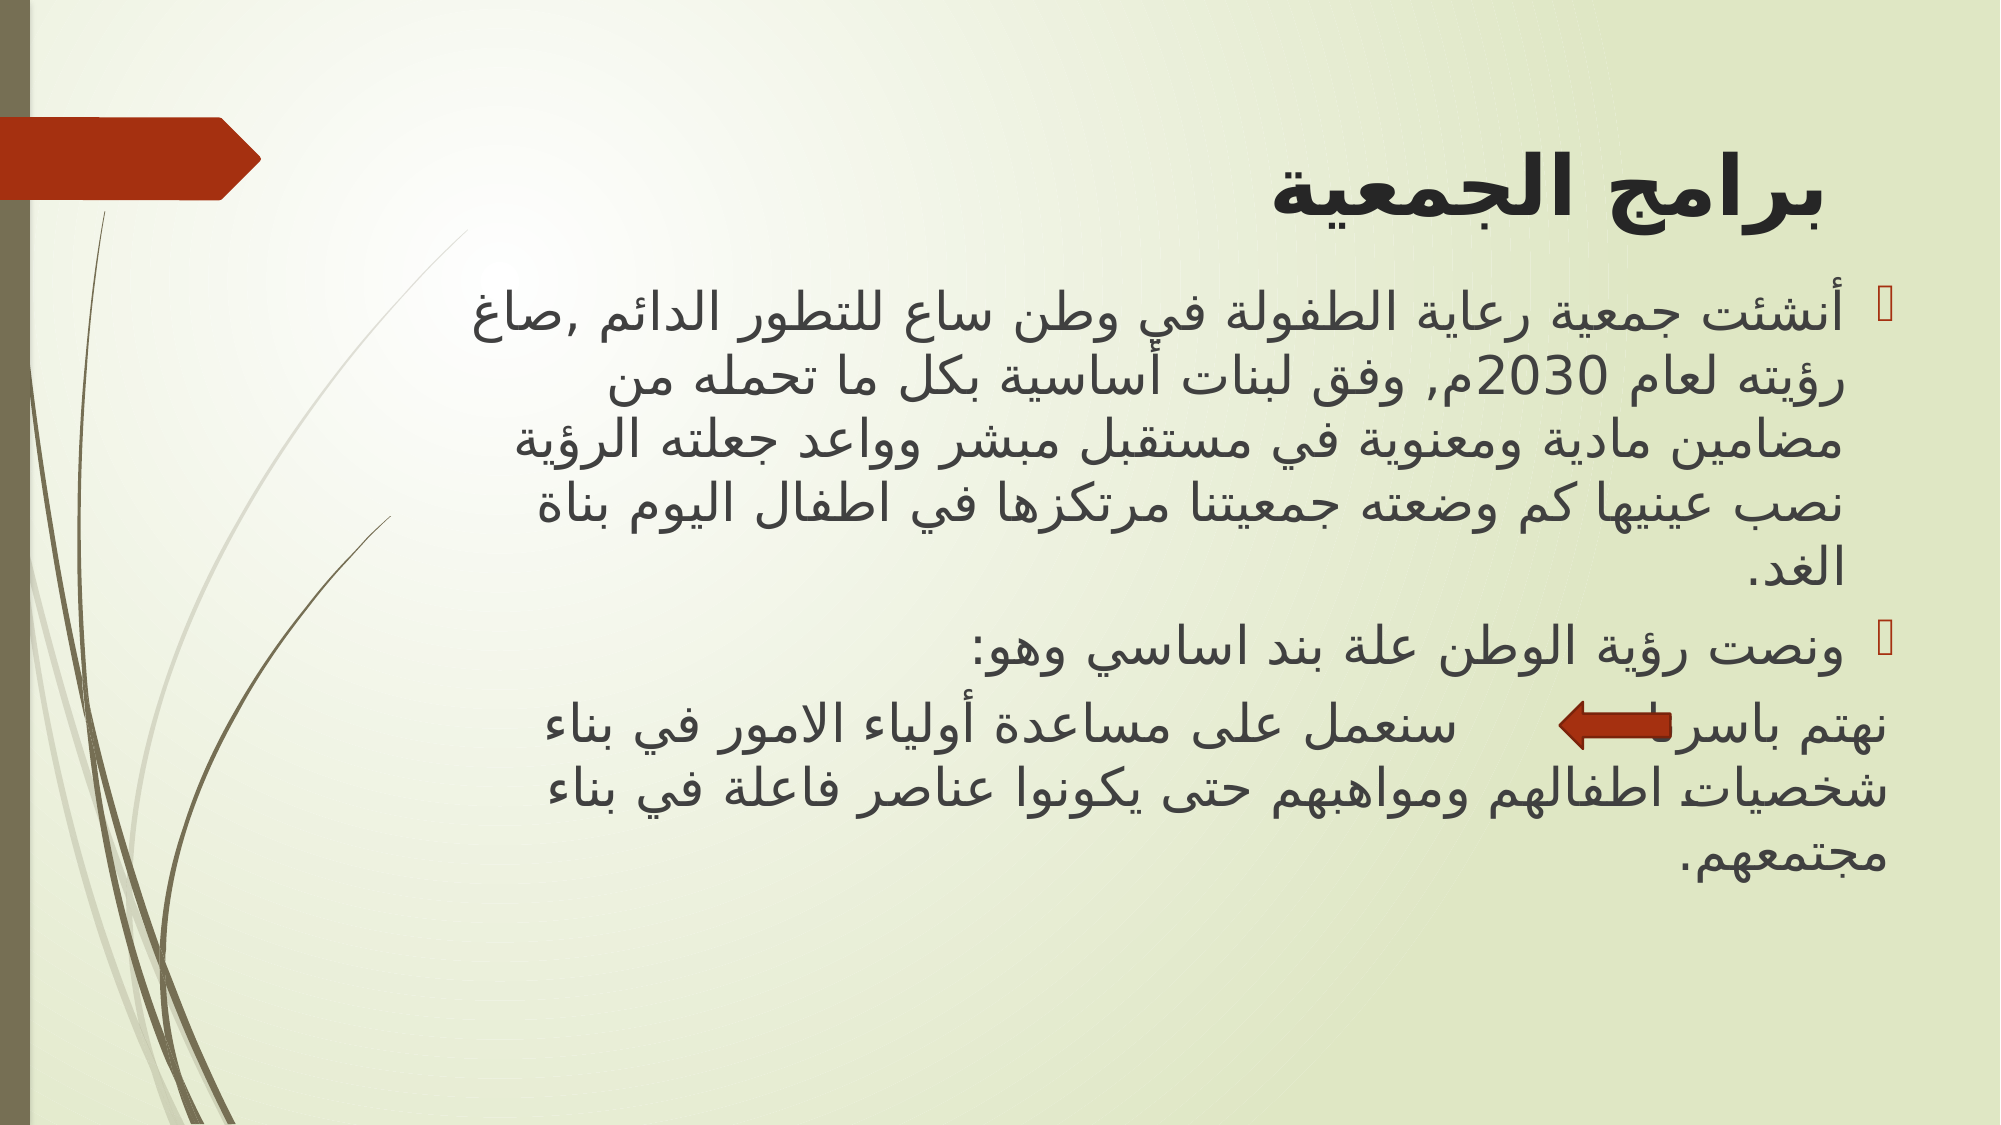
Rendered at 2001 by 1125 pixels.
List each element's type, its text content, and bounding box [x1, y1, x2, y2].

list أنشئت جمعية رعاية الطفولة في وطن ساع للتطور الدائم ,صاغ رؤيته لعام 2030م, وفق لبنات أساسية بكل ما تحمله من مضامين مادية ومعنوية في مستقبل مبشر وواعد جعلته الرؤية نصب عينيها كم وضعته جمعيتنا مرتكزها في اطفال اليوم بناة الغد. ونصت رؤية الوطن علة بند اساسي وهو: نهتم باسرنا سنعمل على مساعدة أولياء الامور في بناء شخصيات اطفالهم ومواهبهم حتى يكونوا عناصر فاعلة في بناء مجتمعهم. [442, 269, 1906, 890]
text_box [1558, 700, 1672, 751]
title برامج الجمعية [381, 124, 1844, 335]
